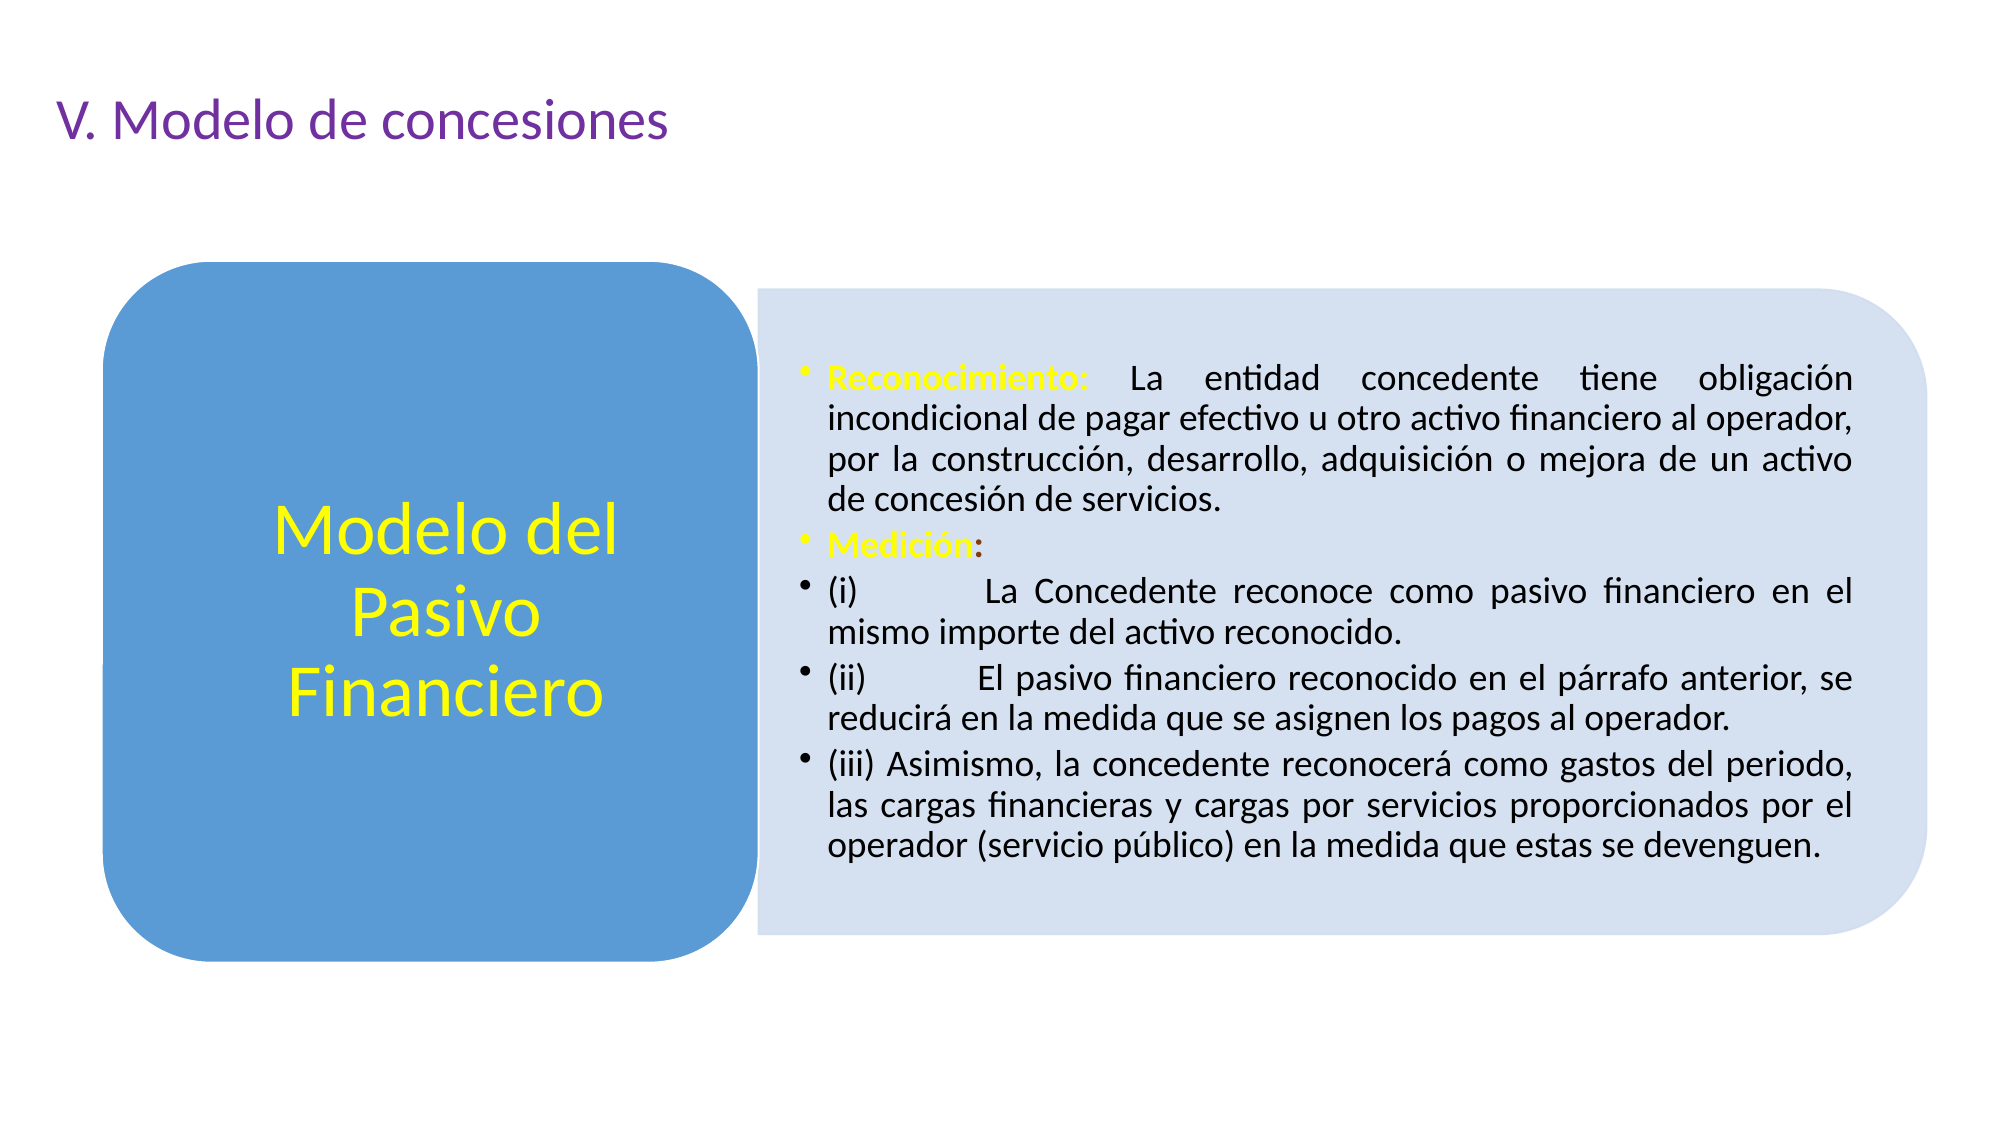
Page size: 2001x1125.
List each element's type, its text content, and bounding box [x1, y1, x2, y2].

text_box V. Modelo de concesiones [41, 73, 1959, 159]
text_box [101, 260, 1927, 964]
